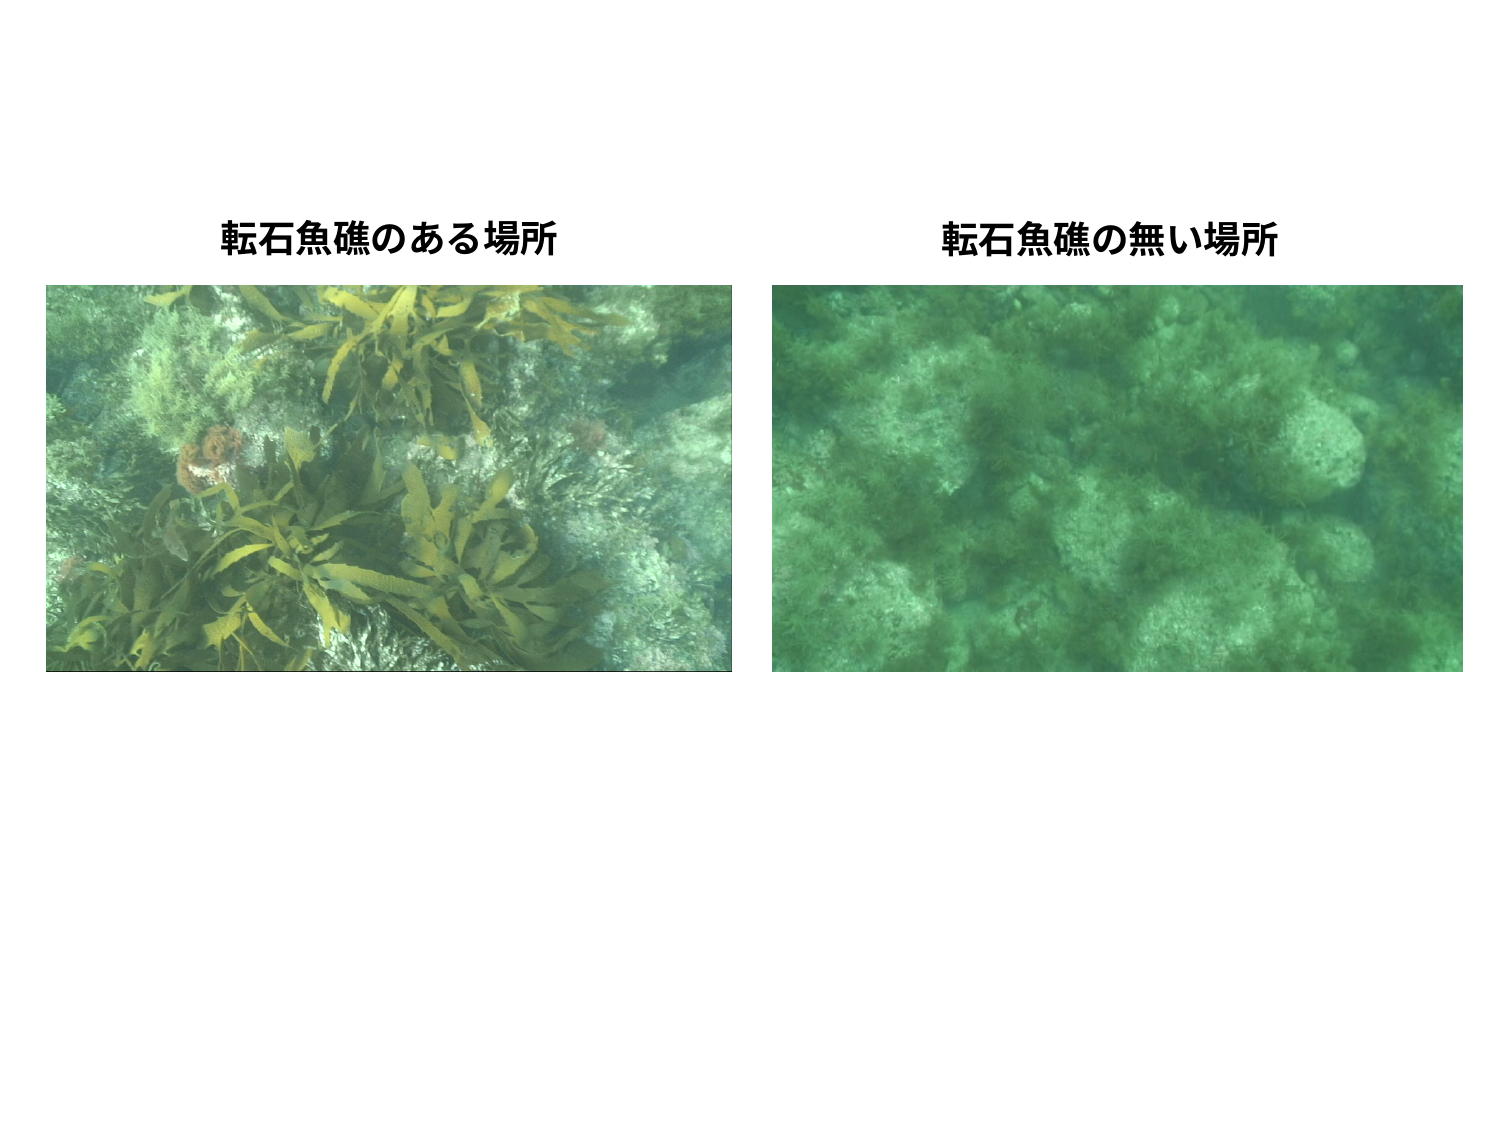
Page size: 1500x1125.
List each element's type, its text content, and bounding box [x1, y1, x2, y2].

picture [46, 285, 732, 672]
text_box 転石魚礁のある場所 [107, 208, 672, 268]
picture [772, 285, 1463, 672]
text_box 転石魚礁の無い場所 [827, 208, 1393, 269]
